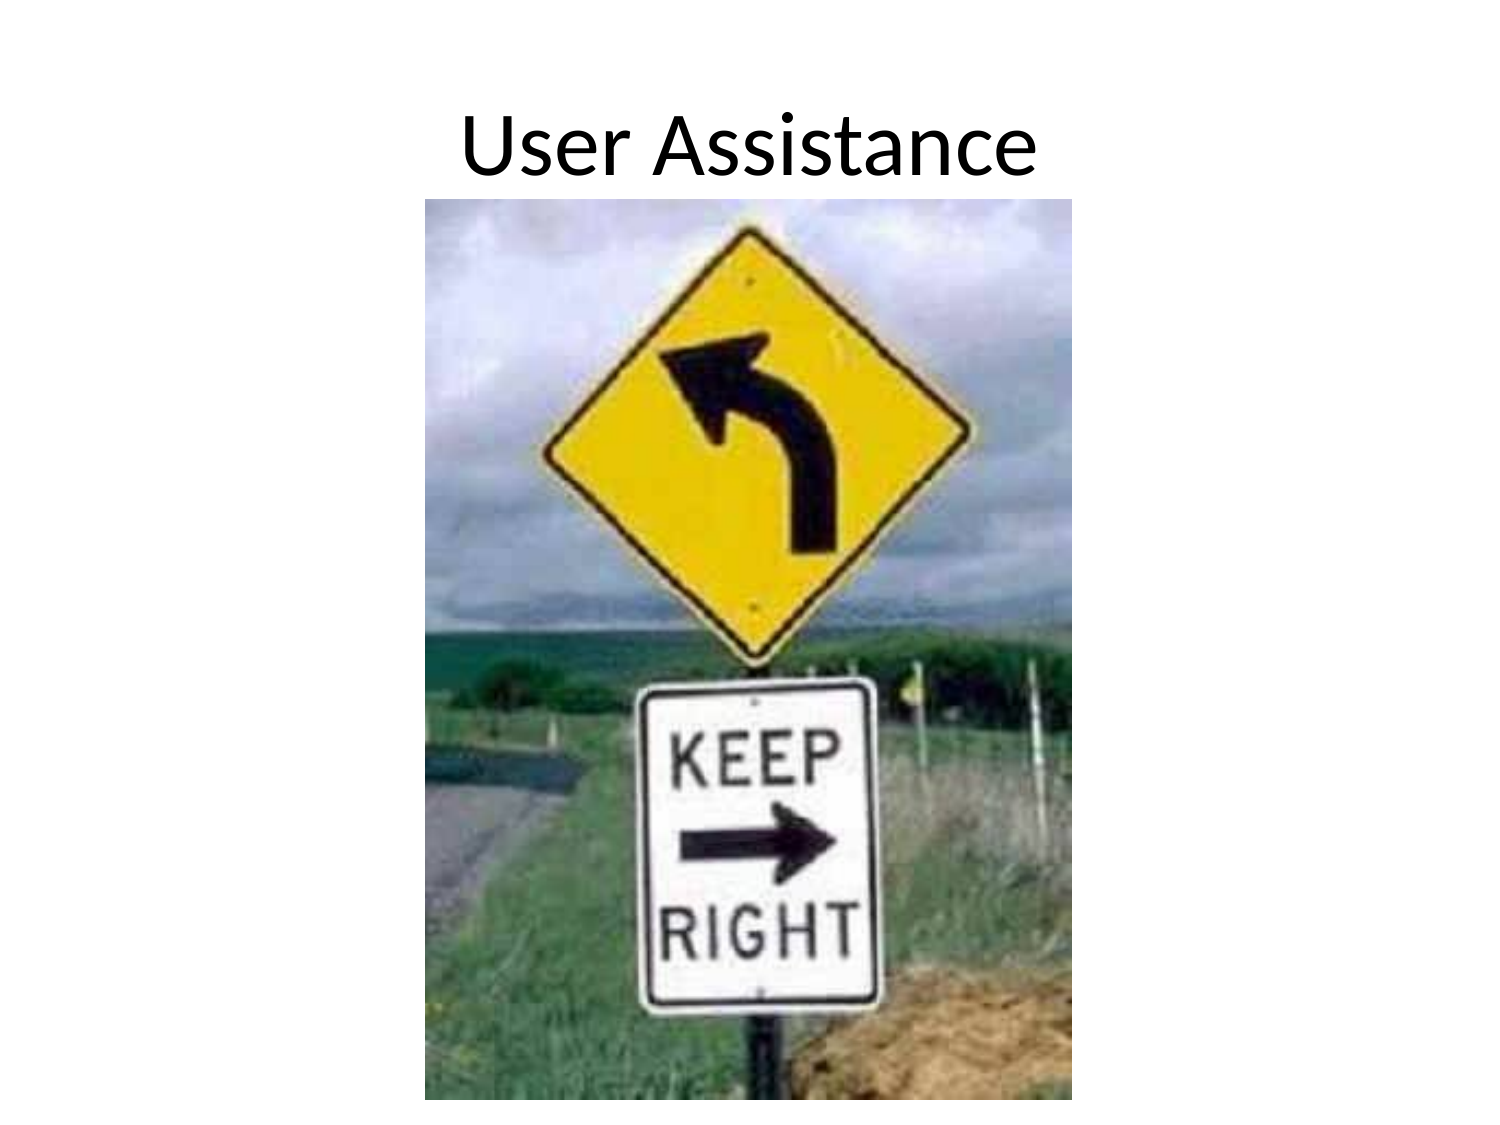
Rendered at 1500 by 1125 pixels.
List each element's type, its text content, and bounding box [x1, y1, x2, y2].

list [424, 199, 1072, 1101]
title User Assistance [75, 45, 1425, 233]
